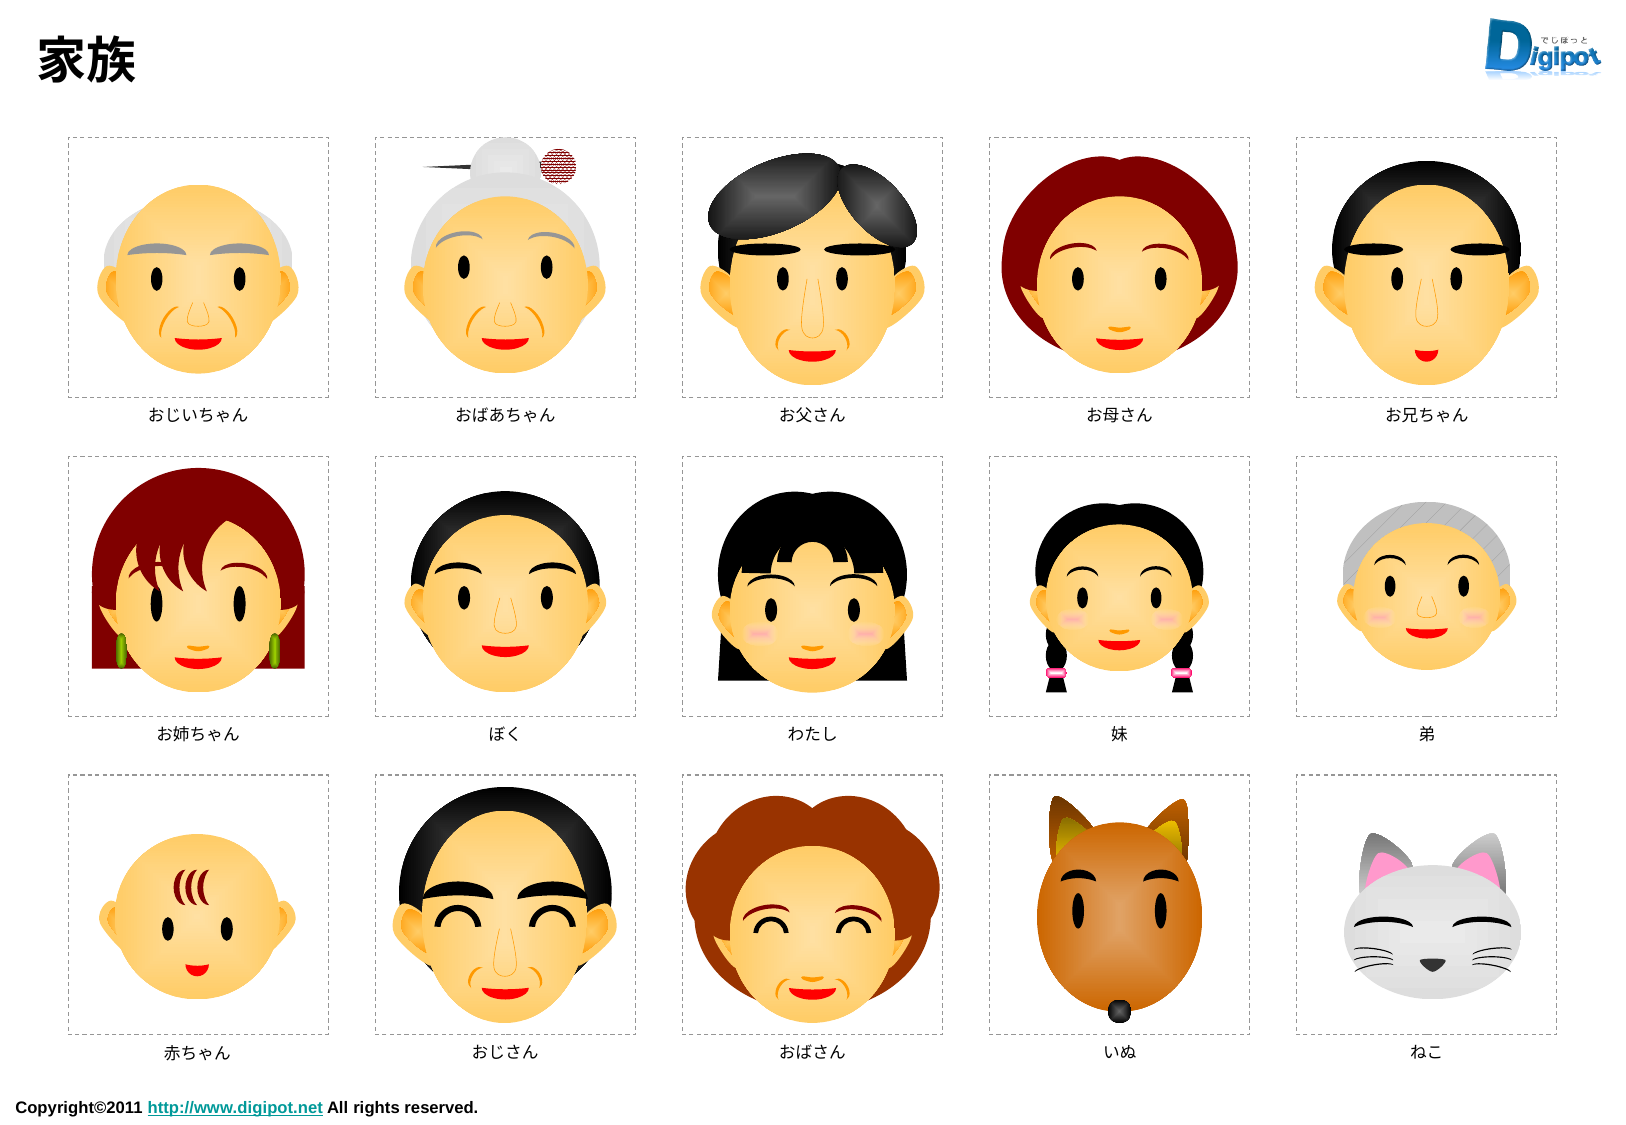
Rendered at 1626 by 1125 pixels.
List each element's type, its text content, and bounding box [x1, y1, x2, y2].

title 家族 [21, 19, 881, 98]
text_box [1309, 160, 1545, 386]
text_box お母さん [989, 397, 1250, 425]
text_box 赤ちゃん [67, 1035, 328, 1063]
text_box おじいちゃん [68, 397, 329, 425]
picture [1485, 18, 1602, 82]
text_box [1035, 795, 1203, 1024]
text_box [706, 491, 919, 693]
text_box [694, 154, 930, 386]
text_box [682, 798, 943, 1023]
text_box いぬ [989, 1034, 1250, 1063]
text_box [387, 786, 623, 1024]
text_box わたし [682, 716, 943, 744]
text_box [91, 467, 305, 693]
text_box おばあちゃん [375, 397, 636, 425]
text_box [1344, 834, 1522, 1000]
text_box 弟 [1296, 716, 1557, 744]
text_box おじさん [375, 1034, 636, 1063]
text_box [91, 834, 303, 1000]
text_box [989, 172, 1250, 374]
text_box お兄ちゃん [1296, 397, 1557, 425]
text_box お姉ちゃん [68, 716, 329, 744]
text_box ねこ [1296, 1034, 1557, 1063]
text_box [91, 184, 304, 374]
text_box 妹 [989, 716, 1250, 744]
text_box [398, 491, 612, 693]
text_box お父さん [682, 397, 943, 425]
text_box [1024, 503, 1214, 693]
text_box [1332, 501, 1522, 671]
text_box ぼく [375, 716, 636, 744]
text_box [398, 137, 611, 374]
text_box おばさん [682, 1034, 943, 1063]
